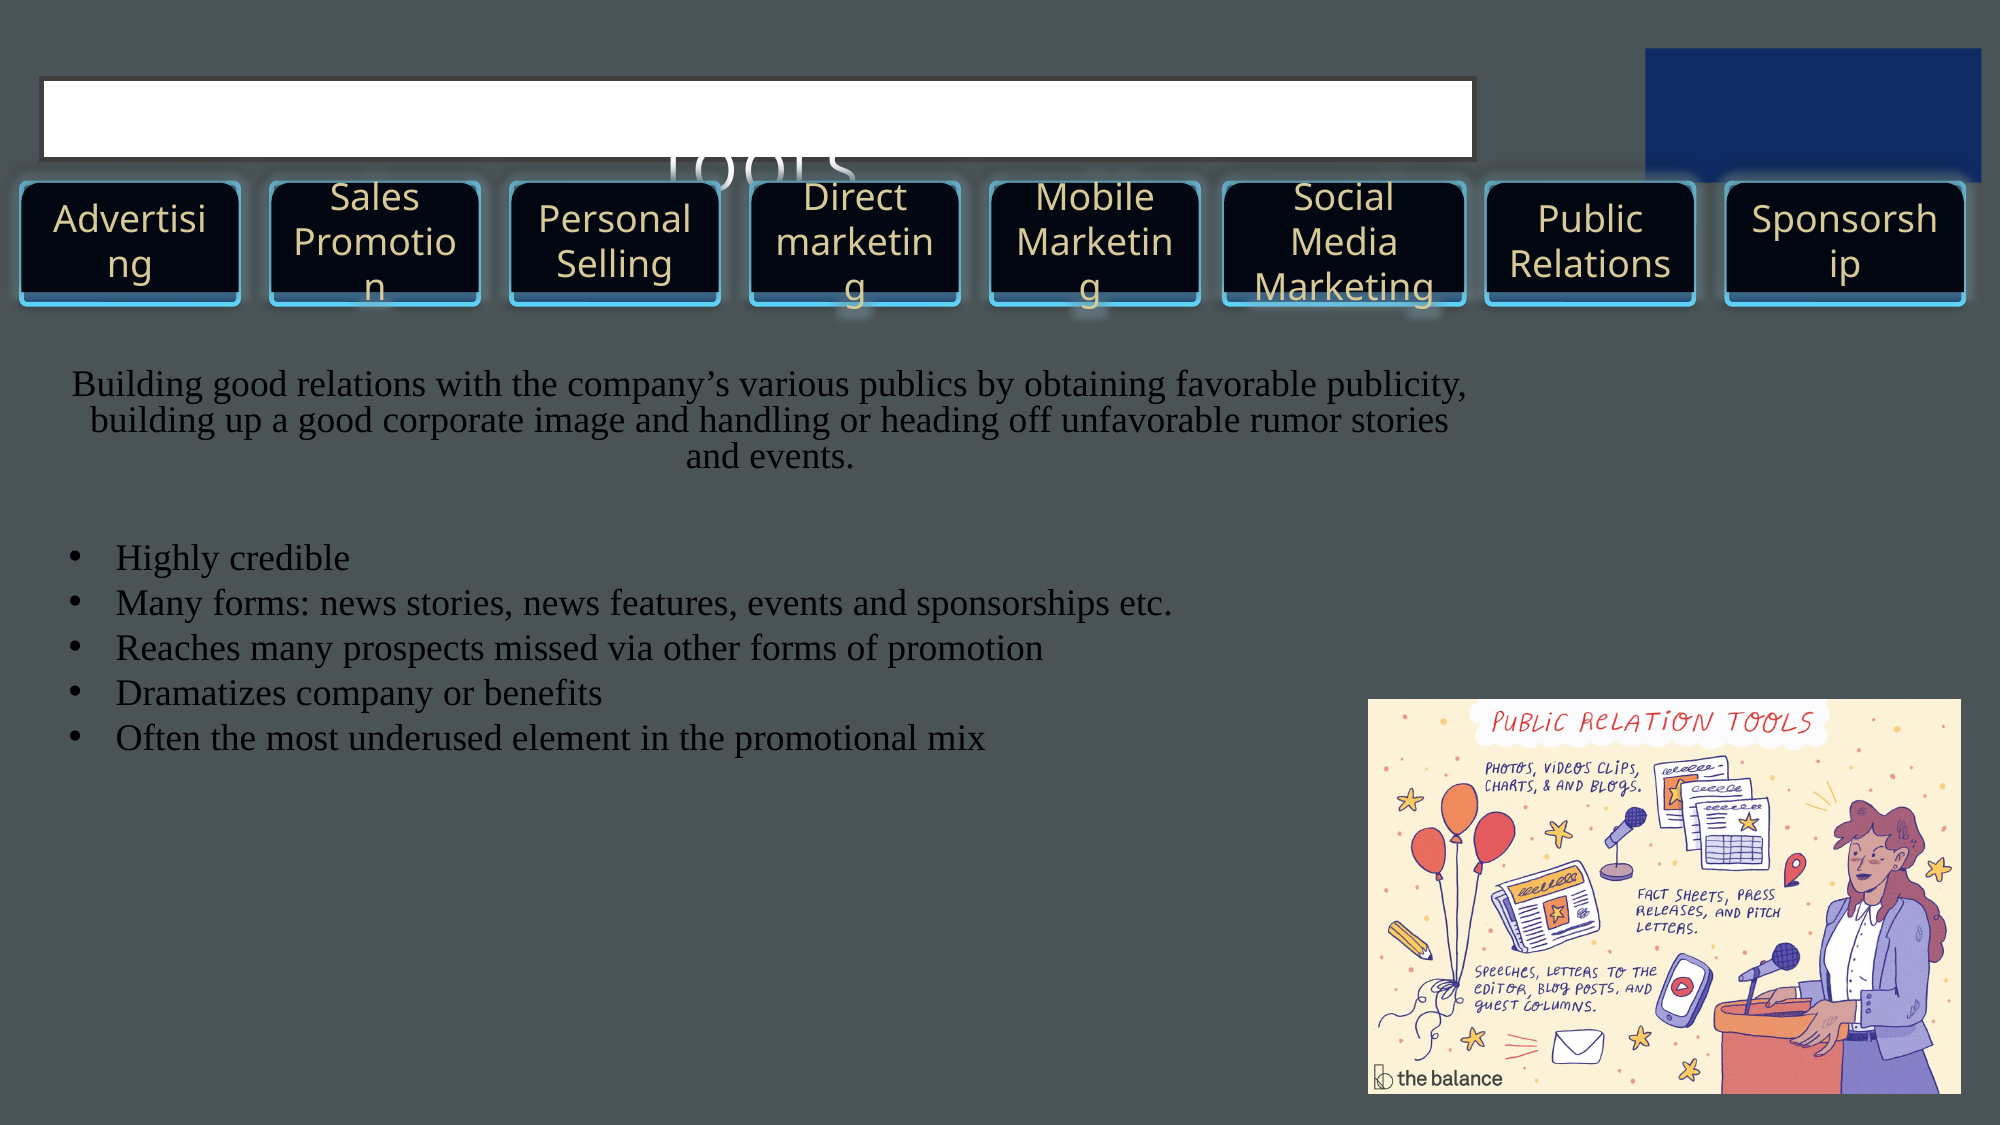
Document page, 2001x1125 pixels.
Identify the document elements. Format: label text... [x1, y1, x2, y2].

text_box Mobile Marketing [990, 181, 1200, 294]
text_box Social Media Marketing [1223, 181, 1466, 294]
picture [1368, 699, 1961, 1095]
text_box Building good relations with the company’s various publics by obtaining favorable publicity, building up a good corporate image and handling or heading off unfavorable rumor stories and events. Highly credible Many forms: news stories, news features, events and sponsorships etc. Reaches many prospects missed via other forms of promotion Dramatizes company or benefits Often the most underused element in the promotional mix [53, 360, 1487, 818]
title IMC – Different types of promotional tools [39, 76, 1477, 162]
picture [1974, 51, 1984, 187]
text_box Sponsorship [1725, 181, 1965, 294]
text_box Public Relations [1485, 181, 1695, 294]
text_box Advertising [20, 181, 240, 294]
text_box [1644, 47, 1982, 184]
text_box Direct marketing [750, 181, 960, 294]
text_box Personal Selling [510, 181, 720, 294]
text_box Sales Promotion [270, 181, 480, 294]
